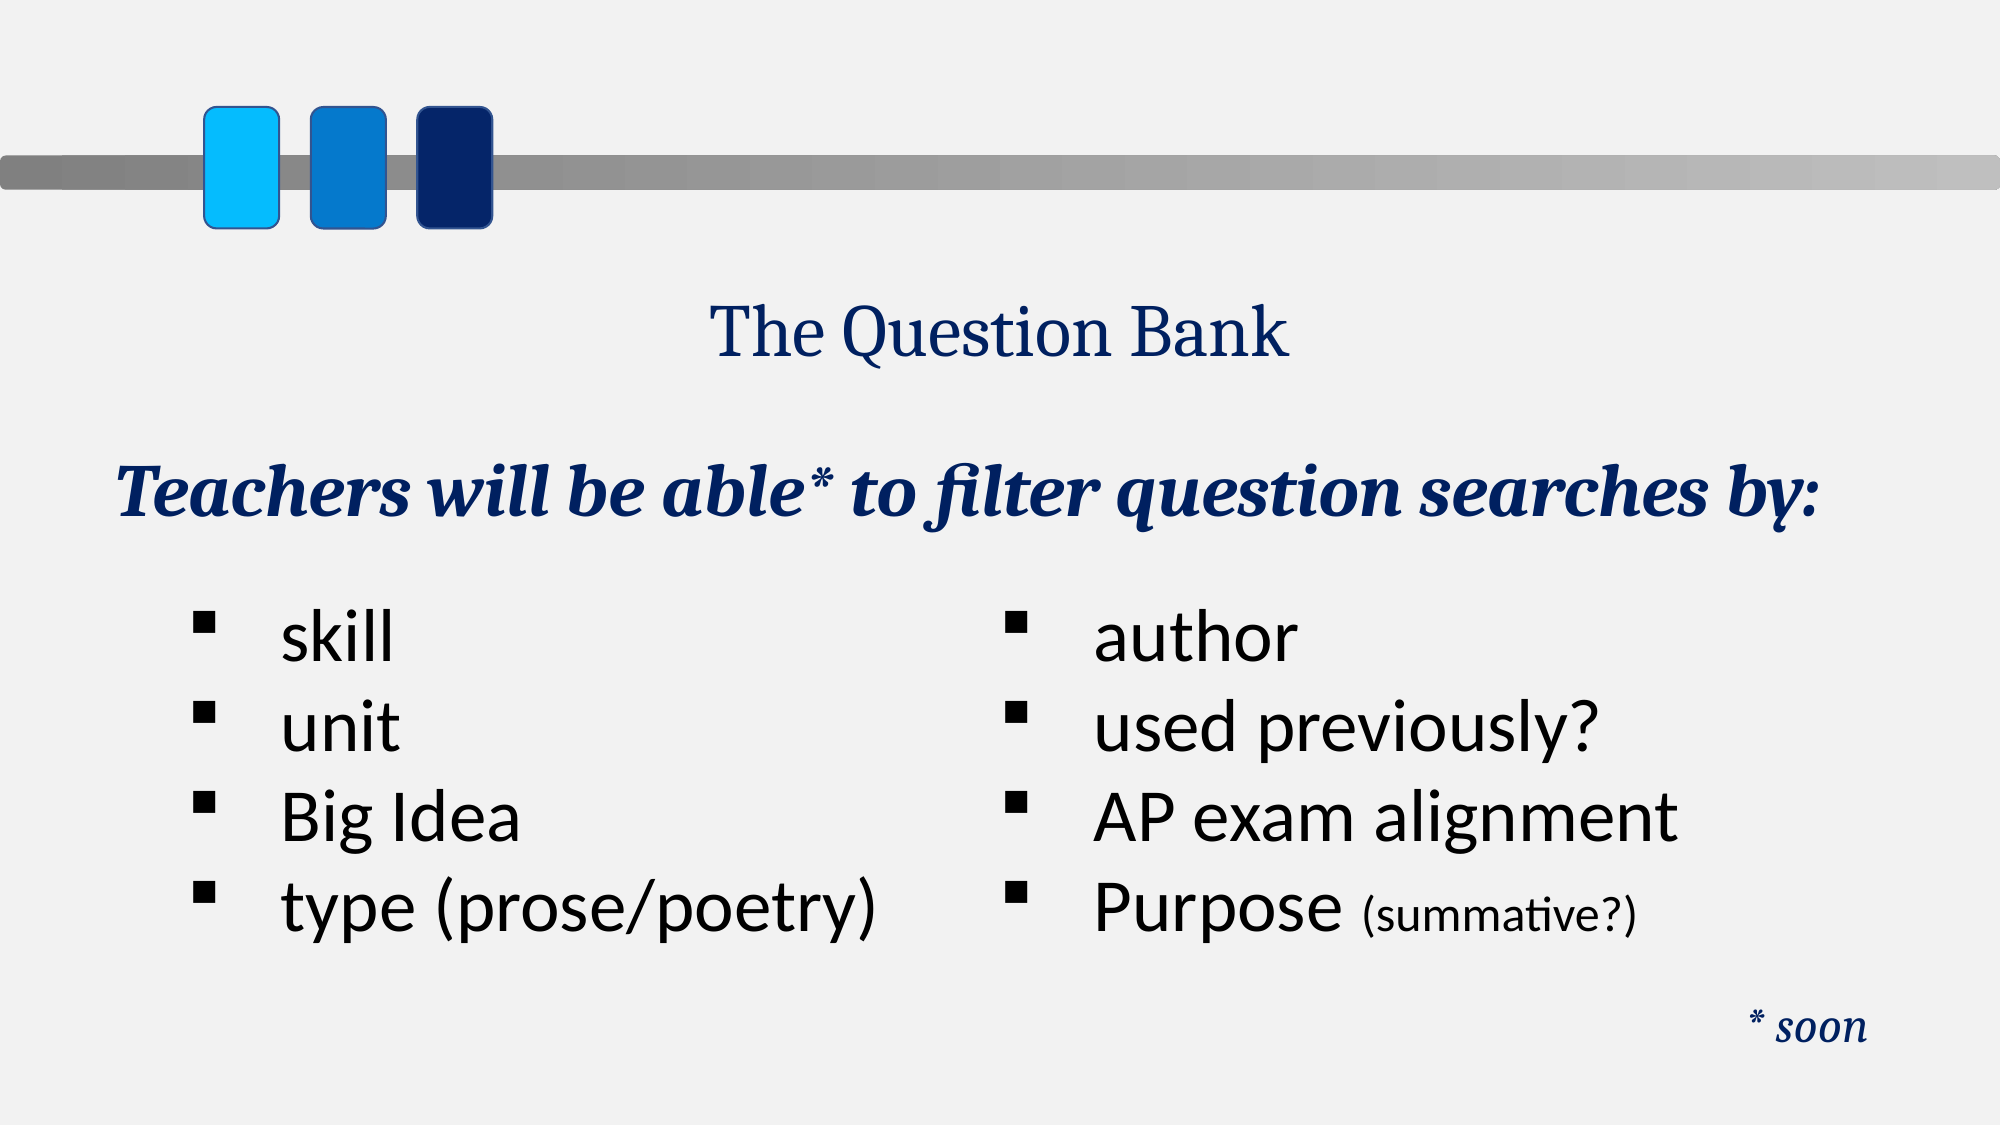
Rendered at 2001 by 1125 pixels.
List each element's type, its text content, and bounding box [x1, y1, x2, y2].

text_box [416, 105, 494, 230]
text_box [309, 105, 387, 230]
text_box skill unit Big Idea type (prose/poetry) author used previously? AP exam alignment Purpose (summative?) [172, 579, 1828, 1003]
text_box [387, 154, 416, 191]
text_box Teachers will be able* to filter question searches by: [100, 433, 1900, 539]
text_box * soon [1526, 985, 1884, 1061]
text_box [0, 154, 203, 191]
text_box [281, 154, 309, 191]
text_box The Question Bank [363, 274, 1637, 380]
text_box [203, 105, 281, 230]
text_box [494, 154, 2000, 191]
